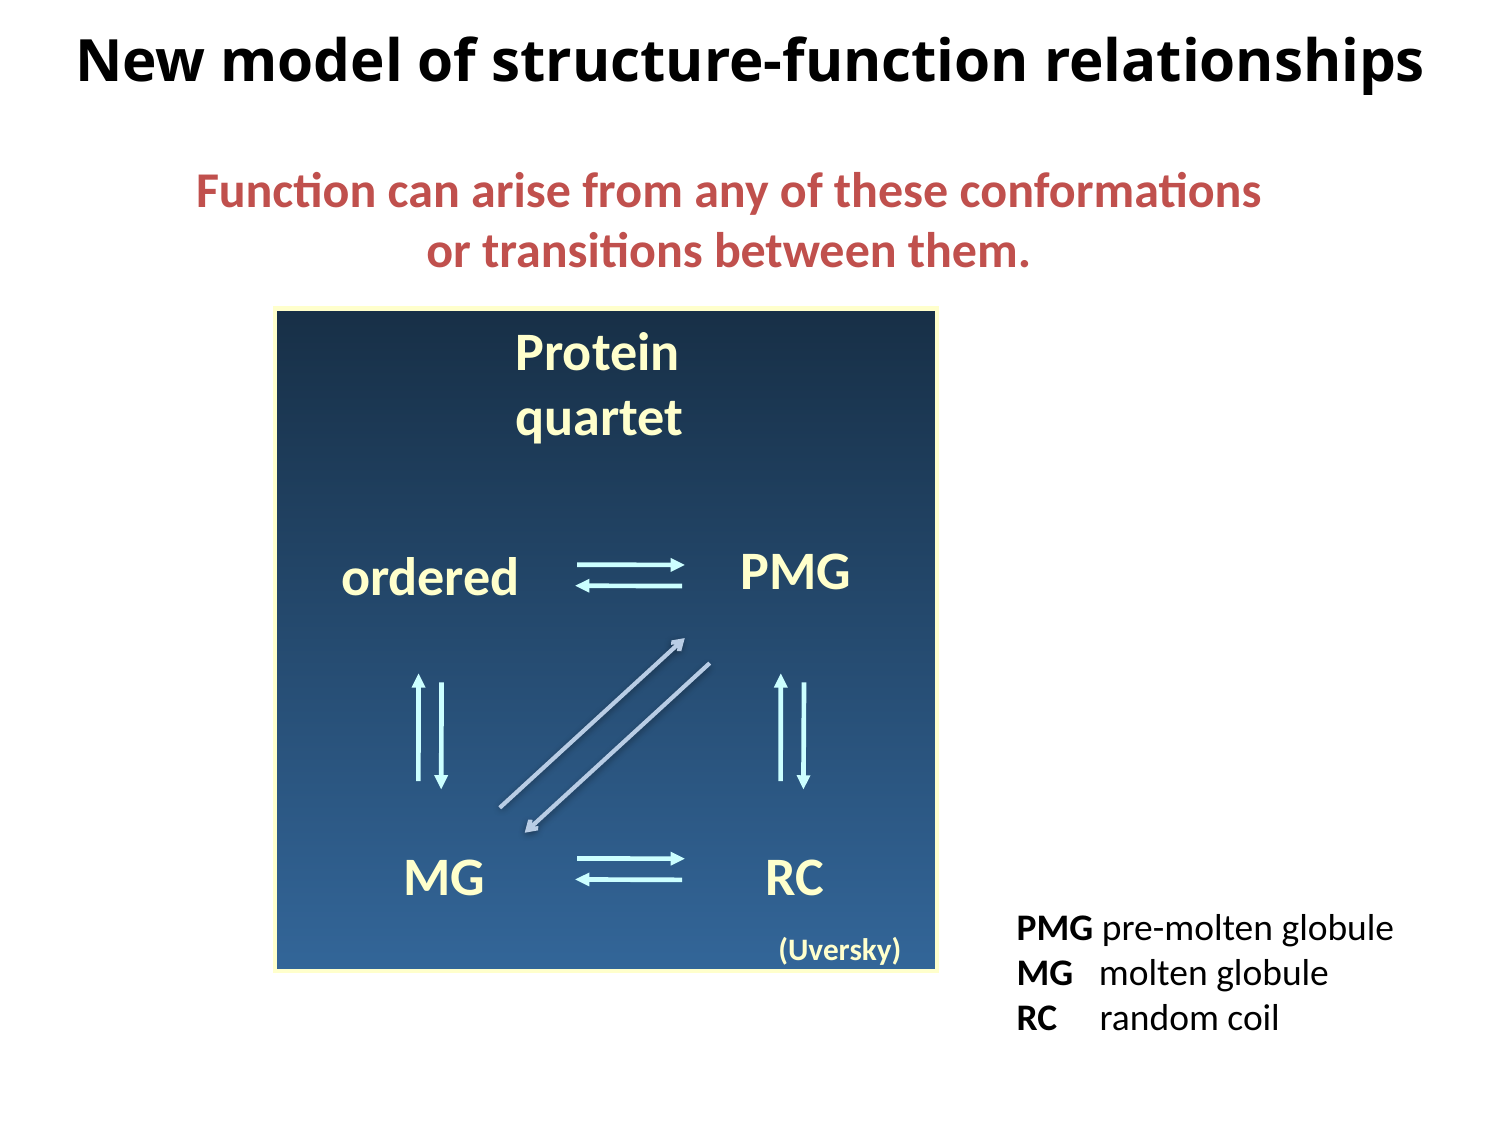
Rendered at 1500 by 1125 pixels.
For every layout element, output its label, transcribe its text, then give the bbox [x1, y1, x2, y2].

text_box PMG pre-molten globule MG molten globule RC random coil [1001, 895, 1410, 1045]
text_box [575, 579, 683, 592]
text_box MG [387, 833, 525, 915]
text_box [412, 673, 425, 782]
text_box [499, 637, 685, 808]
text_box Protein quartet [499, 308, 725, 455]
text_box [575, 873, 683, 886]
text_box PMG [724, 527, 900, 609]
text_box [797, 682, 810, 790]
text_box [435, 682, 448, 790]
text_box Function can arise from any of these conformations or transitions between them. [181, 149, 1288, 285]
text_box RC [749, 833, 863, 915]
text_box (Uversky) [762, 921, 938, 975]
text_box [577, 852, 685, 865]
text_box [524, 662, 710, 833]
text_box [274, 308, 938, 971]
text_box ordered [324, 533, 550, 615]
text_box [577, 558, 685, 572]
text_box [774, 673, 788, 782]
text_box New model of structure-function relationships [37, 28, 1463, 101]
